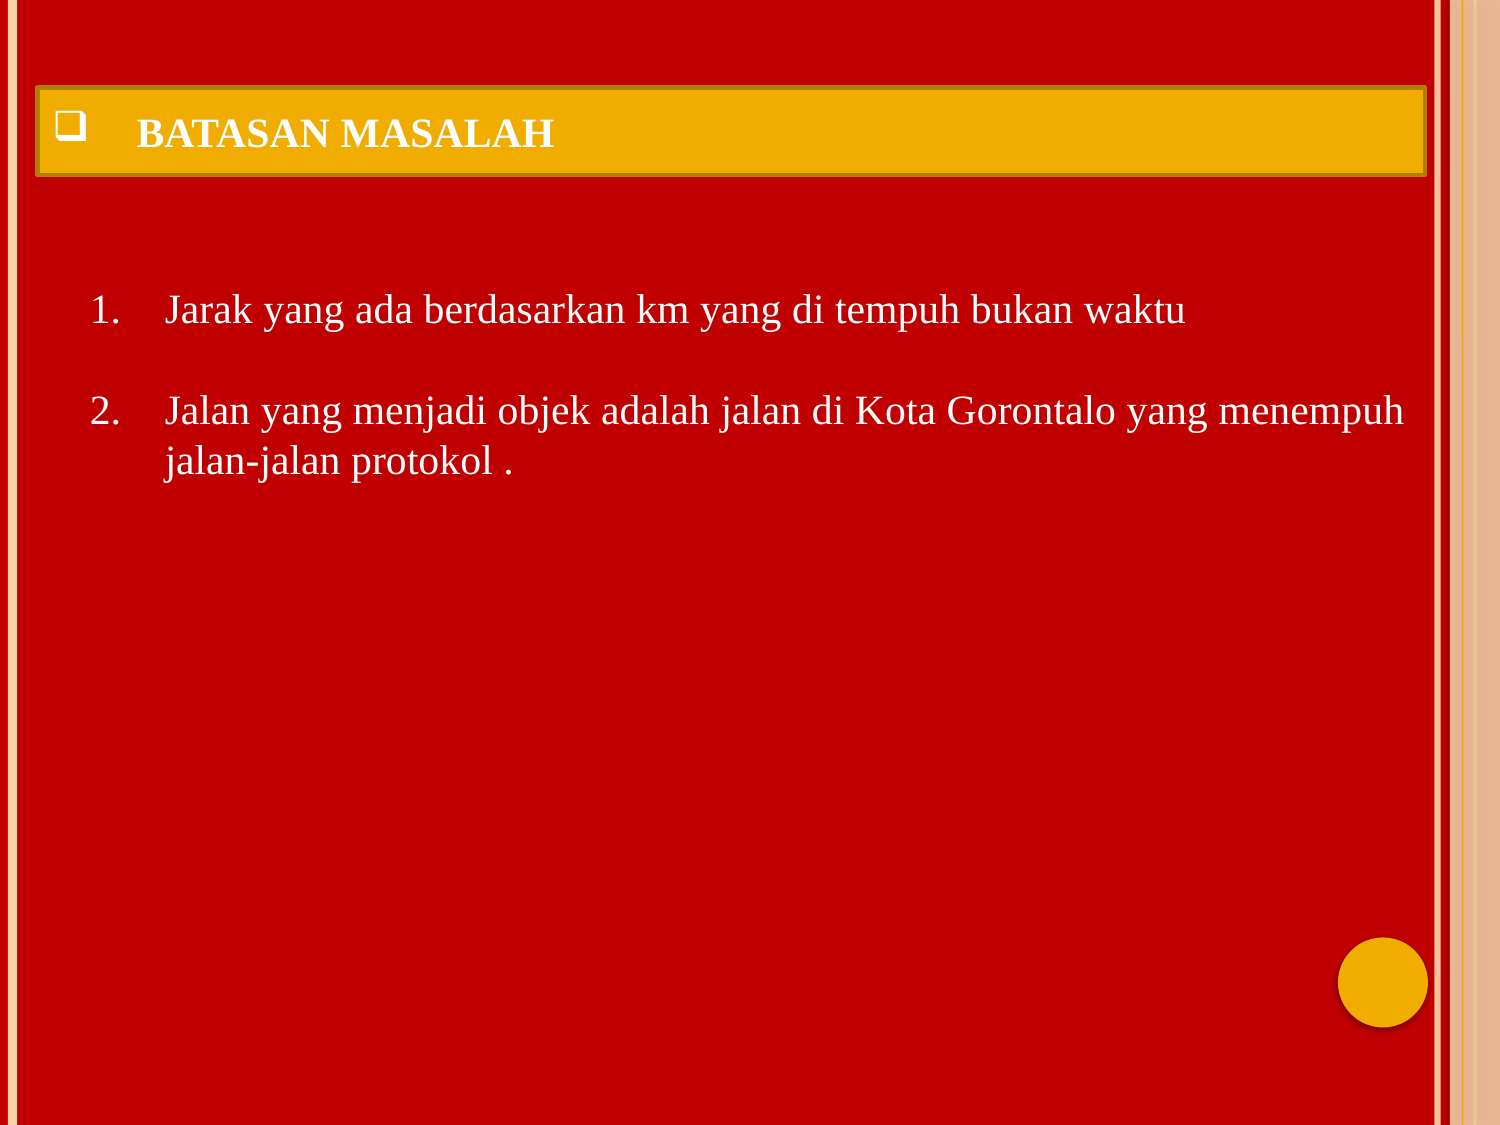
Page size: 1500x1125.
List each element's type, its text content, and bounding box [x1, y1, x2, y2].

text_box Jarak yang ada berdasarkan km yang di tempuh bukan waktu Jalan yang menjadi objek adalah jalan di Kota Gorontalo yang menempuh jalan-jalan protokol . [74, 274, 1425, 565]
text_box BATASAN MASALAH [35, 85, 1427, 177]
